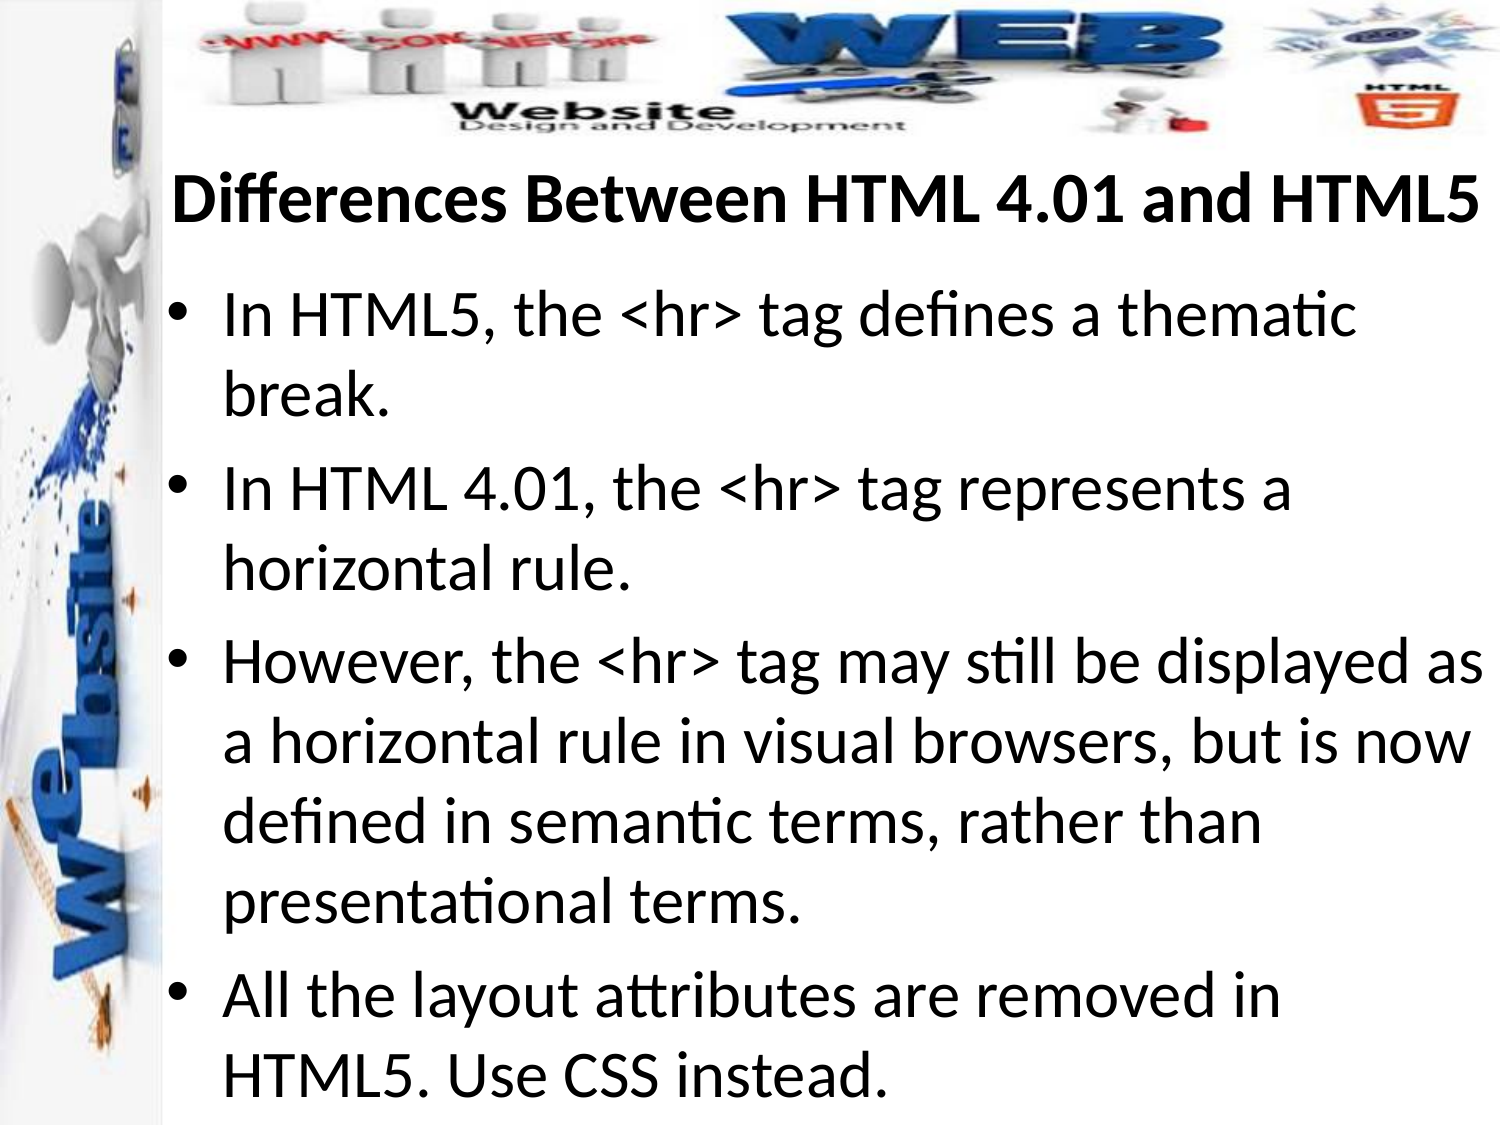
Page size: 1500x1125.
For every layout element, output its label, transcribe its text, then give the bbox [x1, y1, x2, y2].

picture [0, 0, 1500, 1125]
title Differences Between HTML 4.01 and HTML5 [152, 99, 1500, 262]
list In HTML5, the <hr> tag defines a thematic break. In HTML 4.01, the <hr> tag represents a horizontal rule. However, the <hr> tag may still be displayed as a horizontal rule in visual browsers, but is now defined in semantic terms, rather than presentational terms. All the layout attributes are removed in HTML5. Use CSS instead. [151, 262, 1500, 1125]
